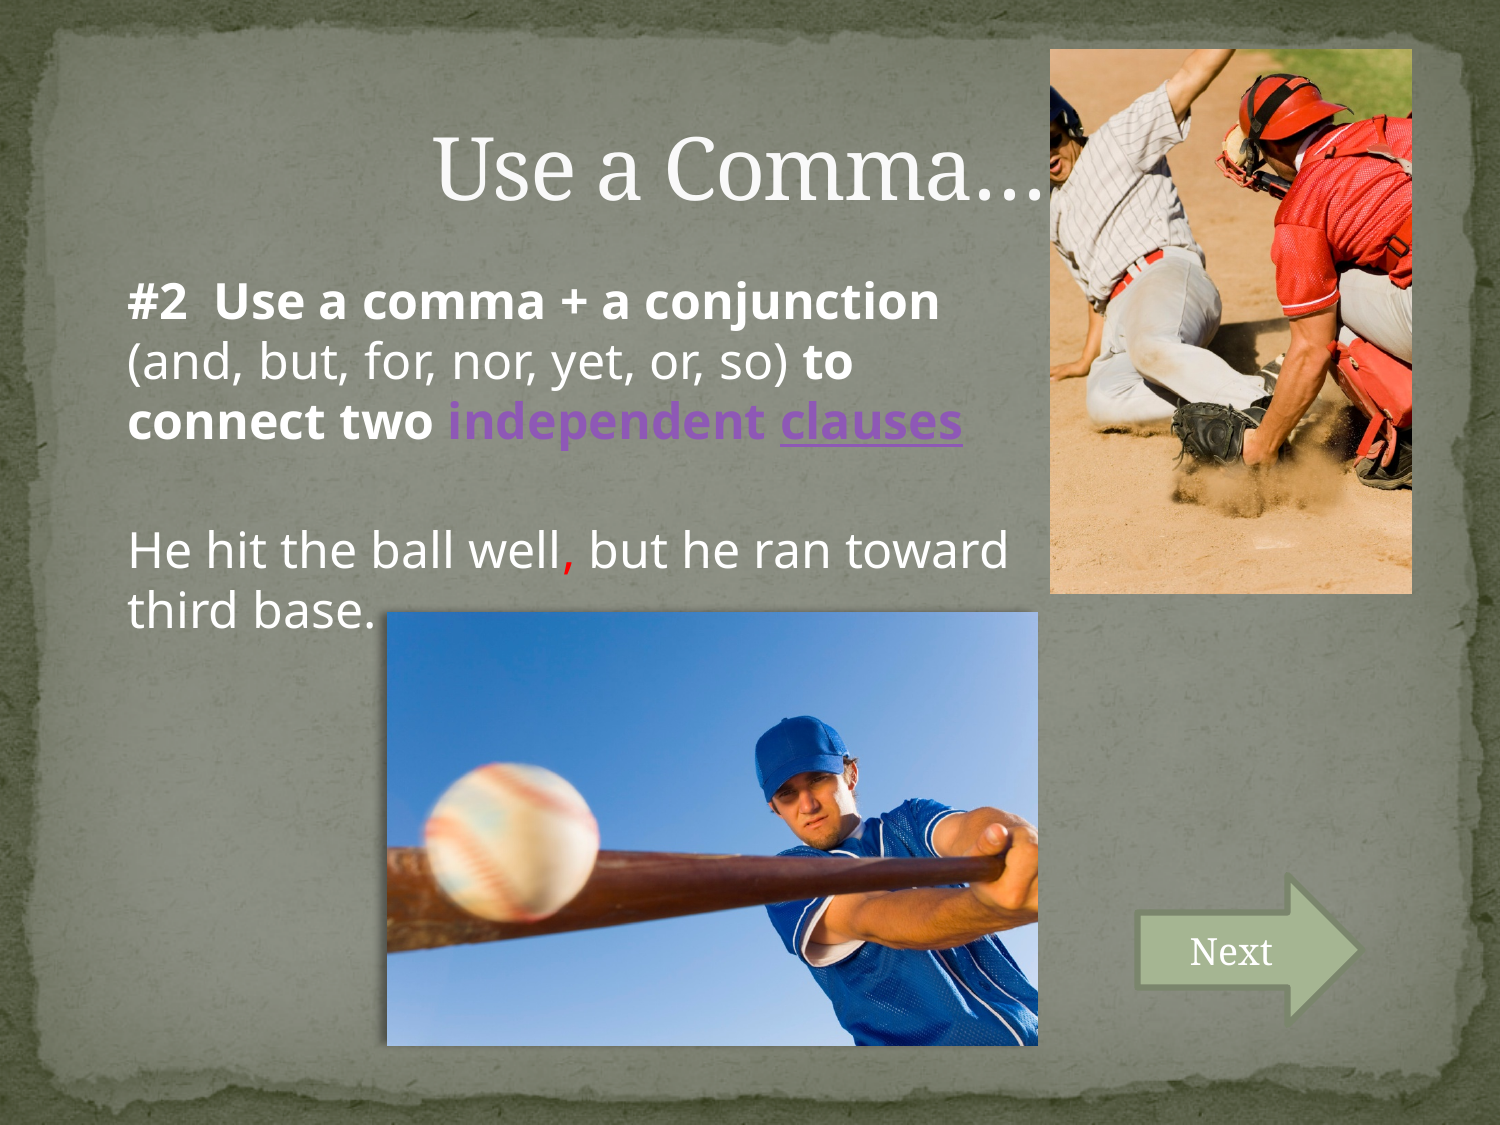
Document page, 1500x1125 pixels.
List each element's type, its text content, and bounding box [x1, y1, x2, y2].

text_box Next [1134, 872, 1366, 1028]
picture [1050, 49, 1412, 594]
picture [387, 612, 1038, 1046]
title Use a Comma… [74, 24, 1425, 225]
text_box #2 Use a comma + a conjunction (and, but, for, nor, yet, or, so) to connect two independent clauses He hit the ball well, but he ran toward third base. [112, 262, 1050, 646]
